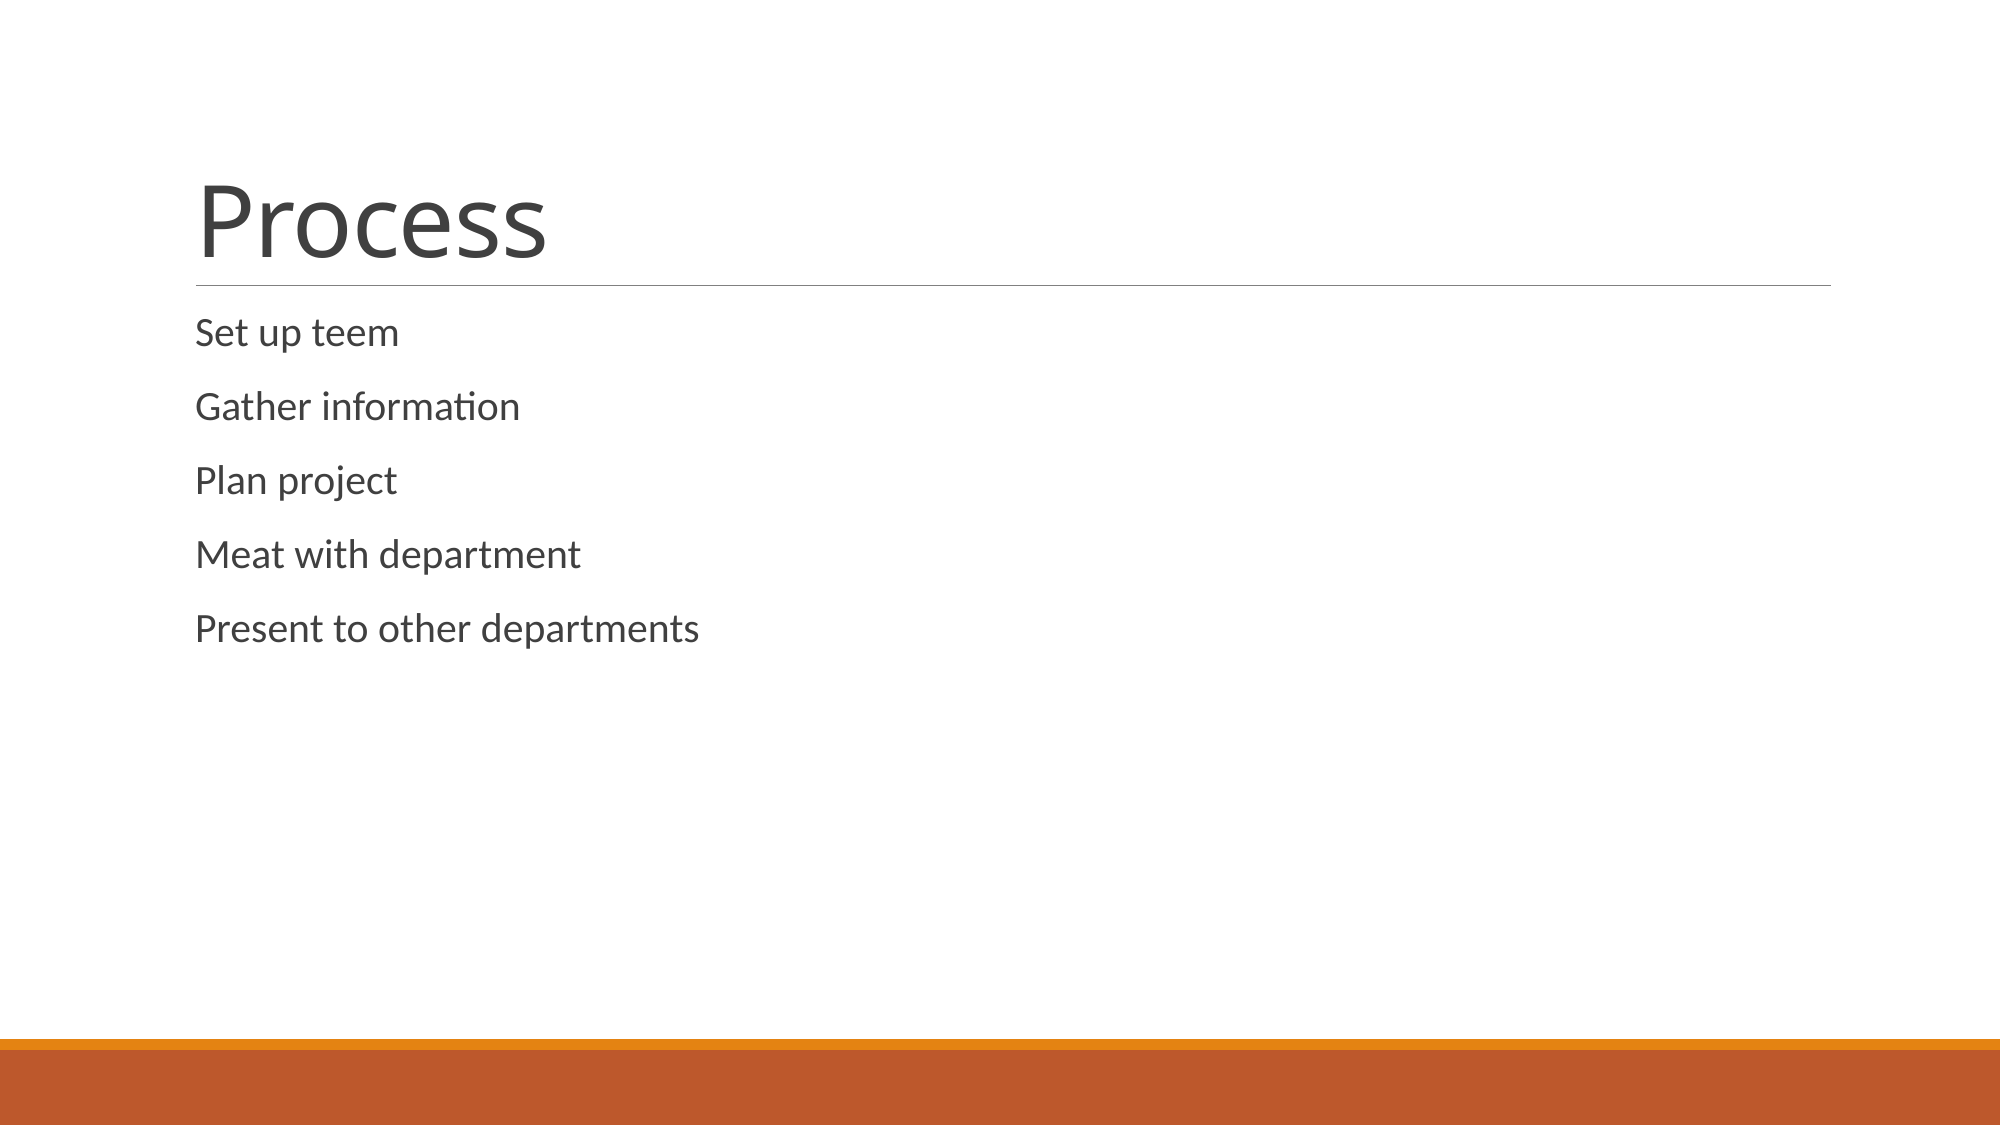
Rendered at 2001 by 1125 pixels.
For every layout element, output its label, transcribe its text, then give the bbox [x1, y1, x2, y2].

list Set up teem Gather information Plan project Meat with department Present to other departments [180, 302, 1830, 963]
title Process [180, 47, 1830, 285]
